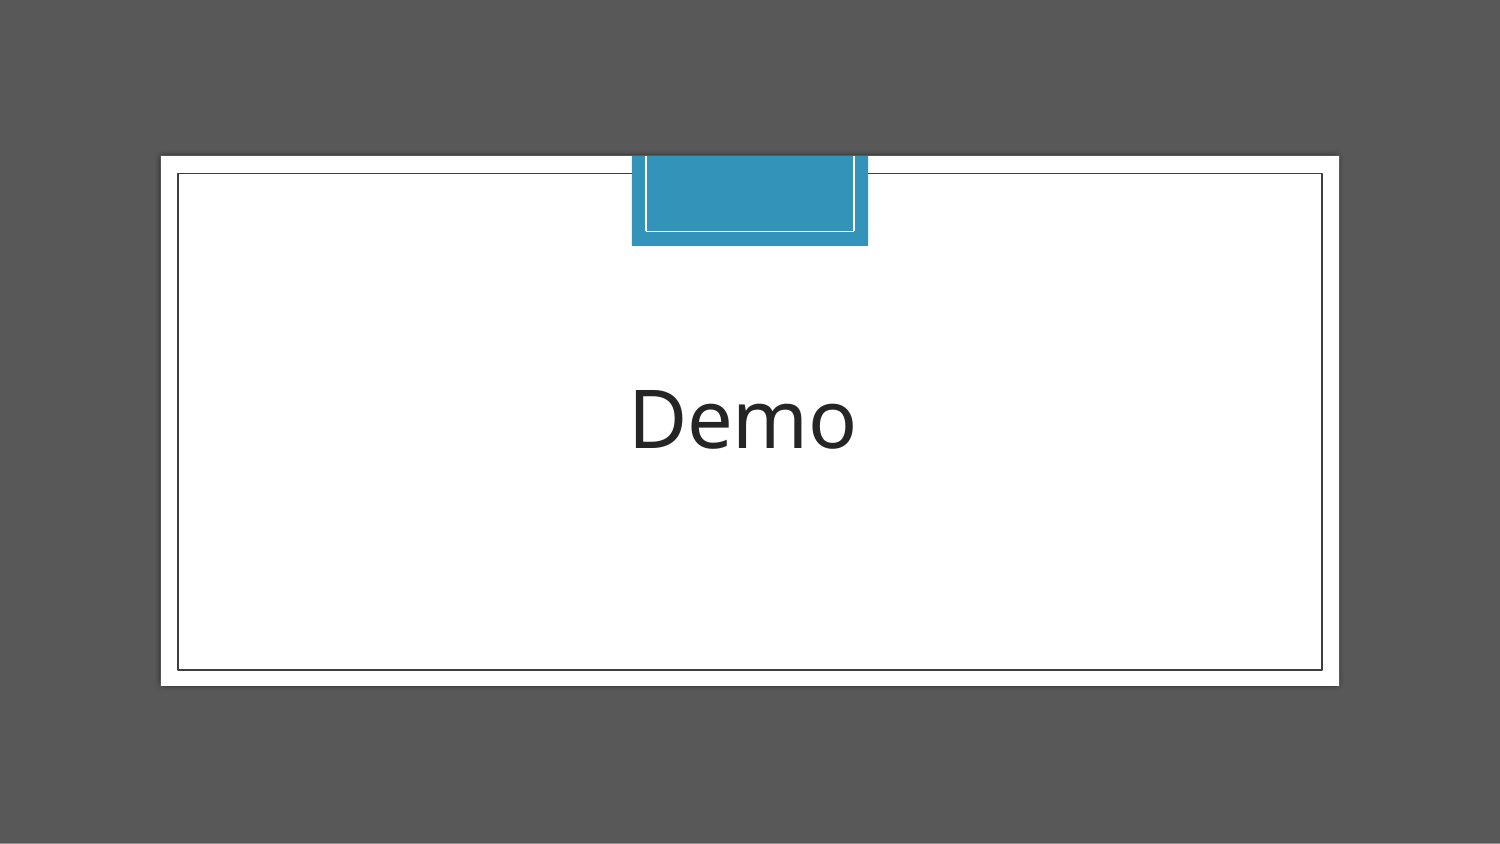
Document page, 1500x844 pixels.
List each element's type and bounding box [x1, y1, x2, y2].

text_box [0, 0, 1500, 844]
text_box [151, 146, 1348, 695]
